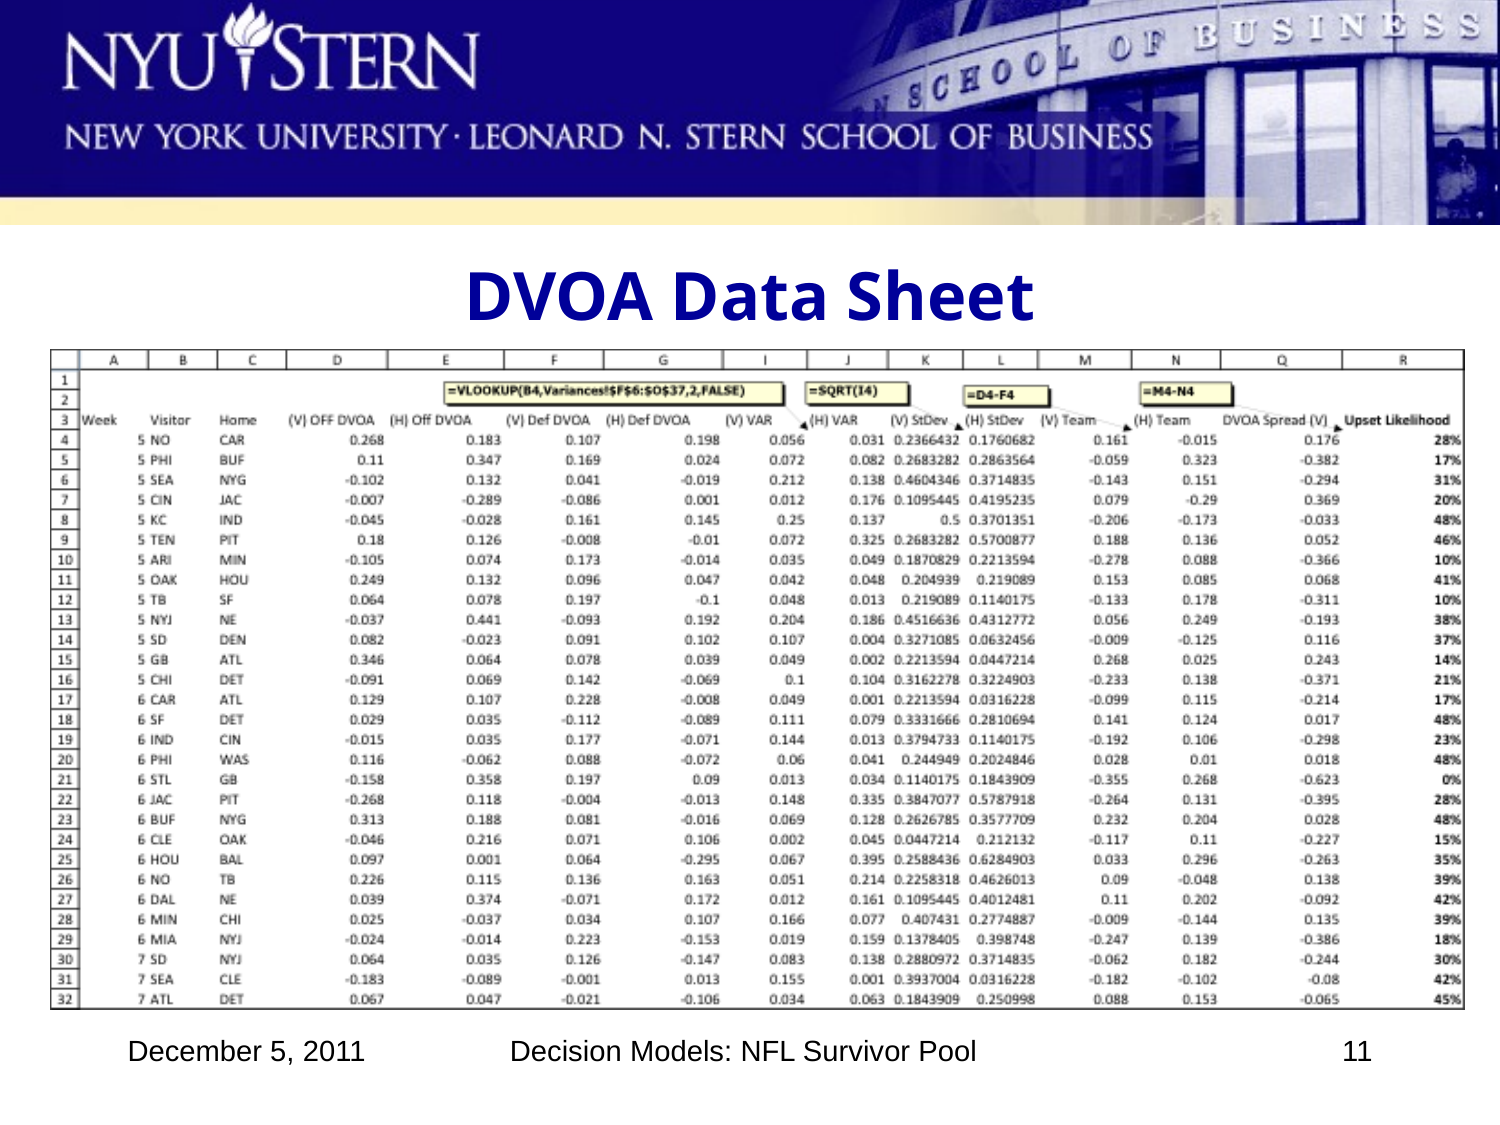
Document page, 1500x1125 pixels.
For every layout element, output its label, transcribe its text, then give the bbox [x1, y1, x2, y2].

picture [0, 0, 1500, 225]
picture [49, 349, 1465, 1011]
title DVOA Data Sheet [112, 224, 1388, 348]
footer Decision Models: NFL Survivor Pool [474, 1025, 1013, 1100]
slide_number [112, 1025, 425, 1100]
slide_number 11 [1074, 1025, 1388, 1100]
